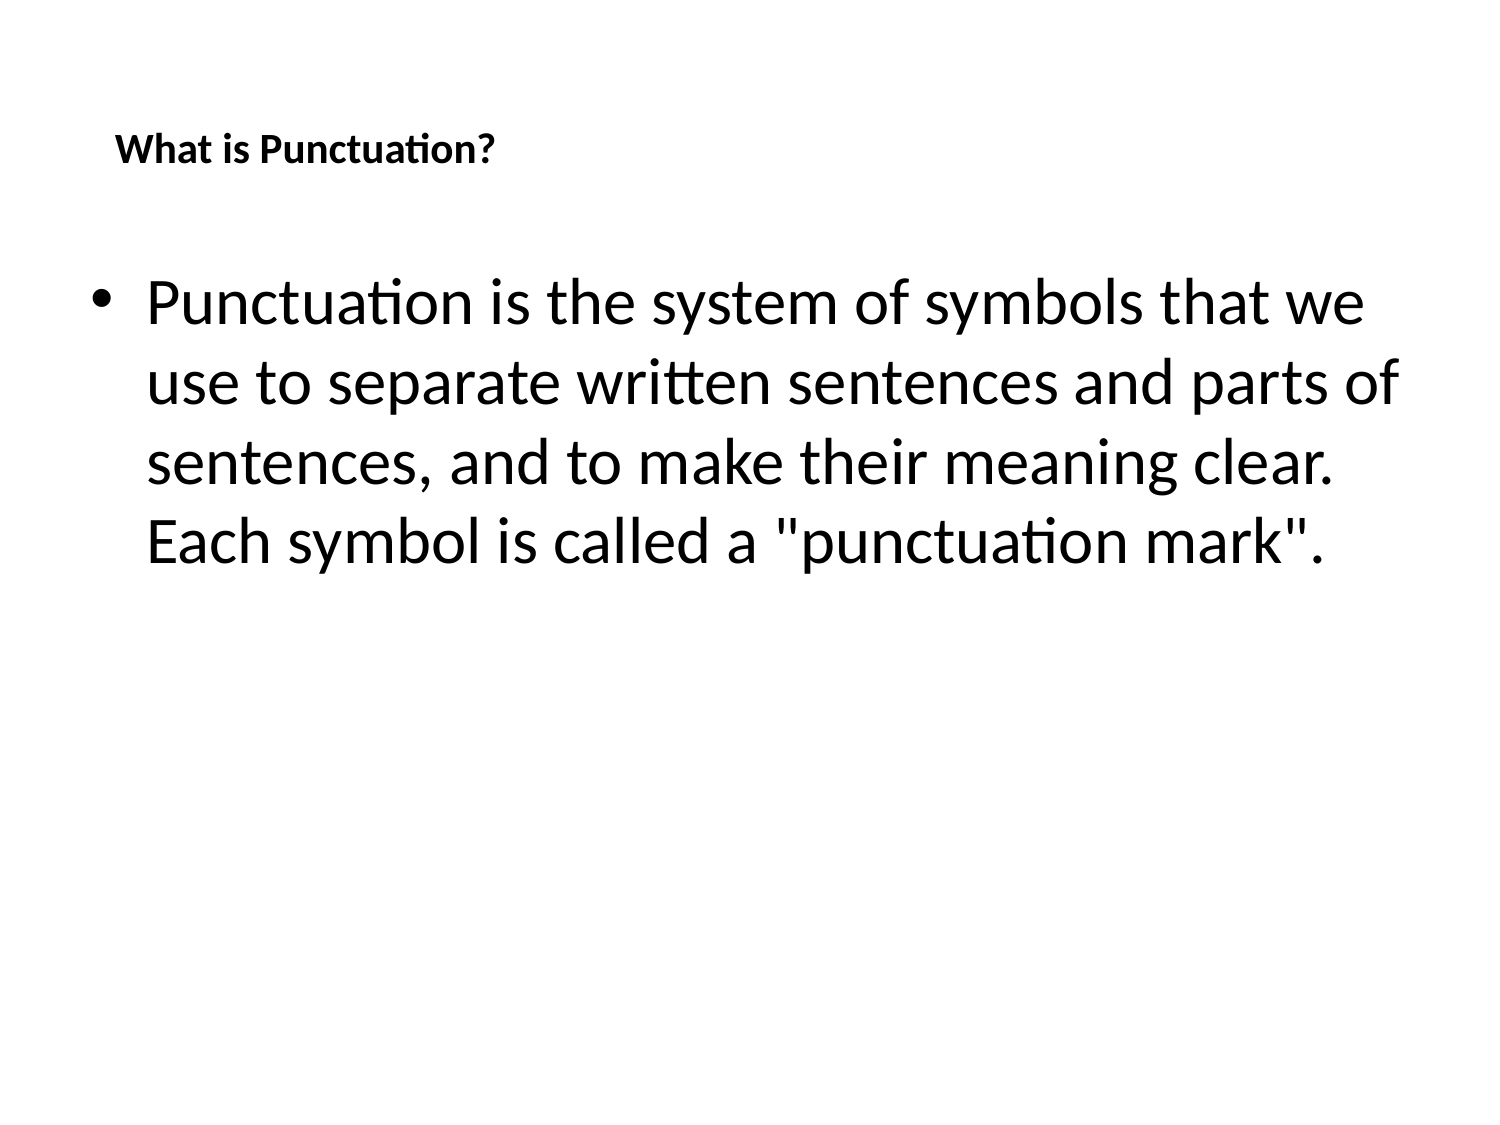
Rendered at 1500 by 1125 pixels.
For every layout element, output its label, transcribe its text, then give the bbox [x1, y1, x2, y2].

list Punctuation is the system of symbols that we use to separate written sentences and parts of sentences, and to make their meaning clear. Each symbol is called a "punctuation mark". [75, 249, 1425, 1005]
title What is Punctuation? [99, 112, 1425, 233]
